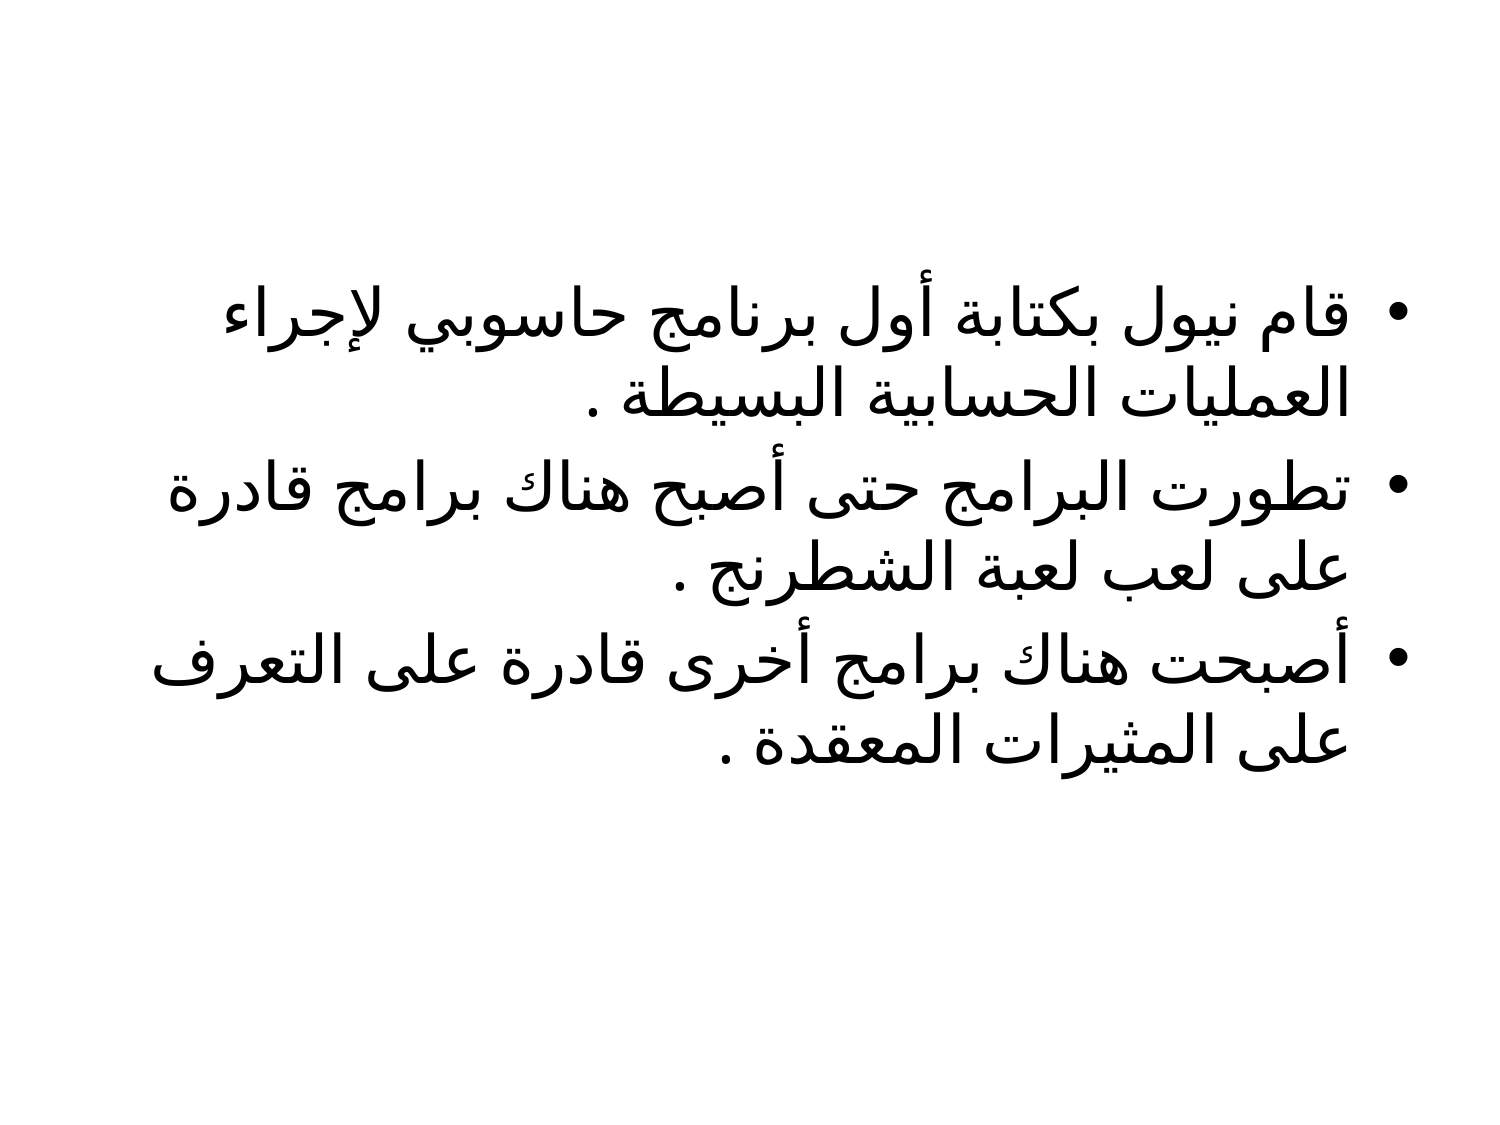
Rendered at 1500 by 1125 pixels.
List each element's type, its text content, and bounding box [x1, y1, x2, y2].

list قام نيول بكتابة أول برنامج حاسوبي لإجراء العمليات الحسابية البسيطة . تطورت البرامج حتى أصبح هناك برامج قادرة على لعب لعبة الشطرنج . أصبحت هناك برامج أخرى قادرة على التعرف على المثيرات المعقدة . [75, 262, 1425, 1005]
